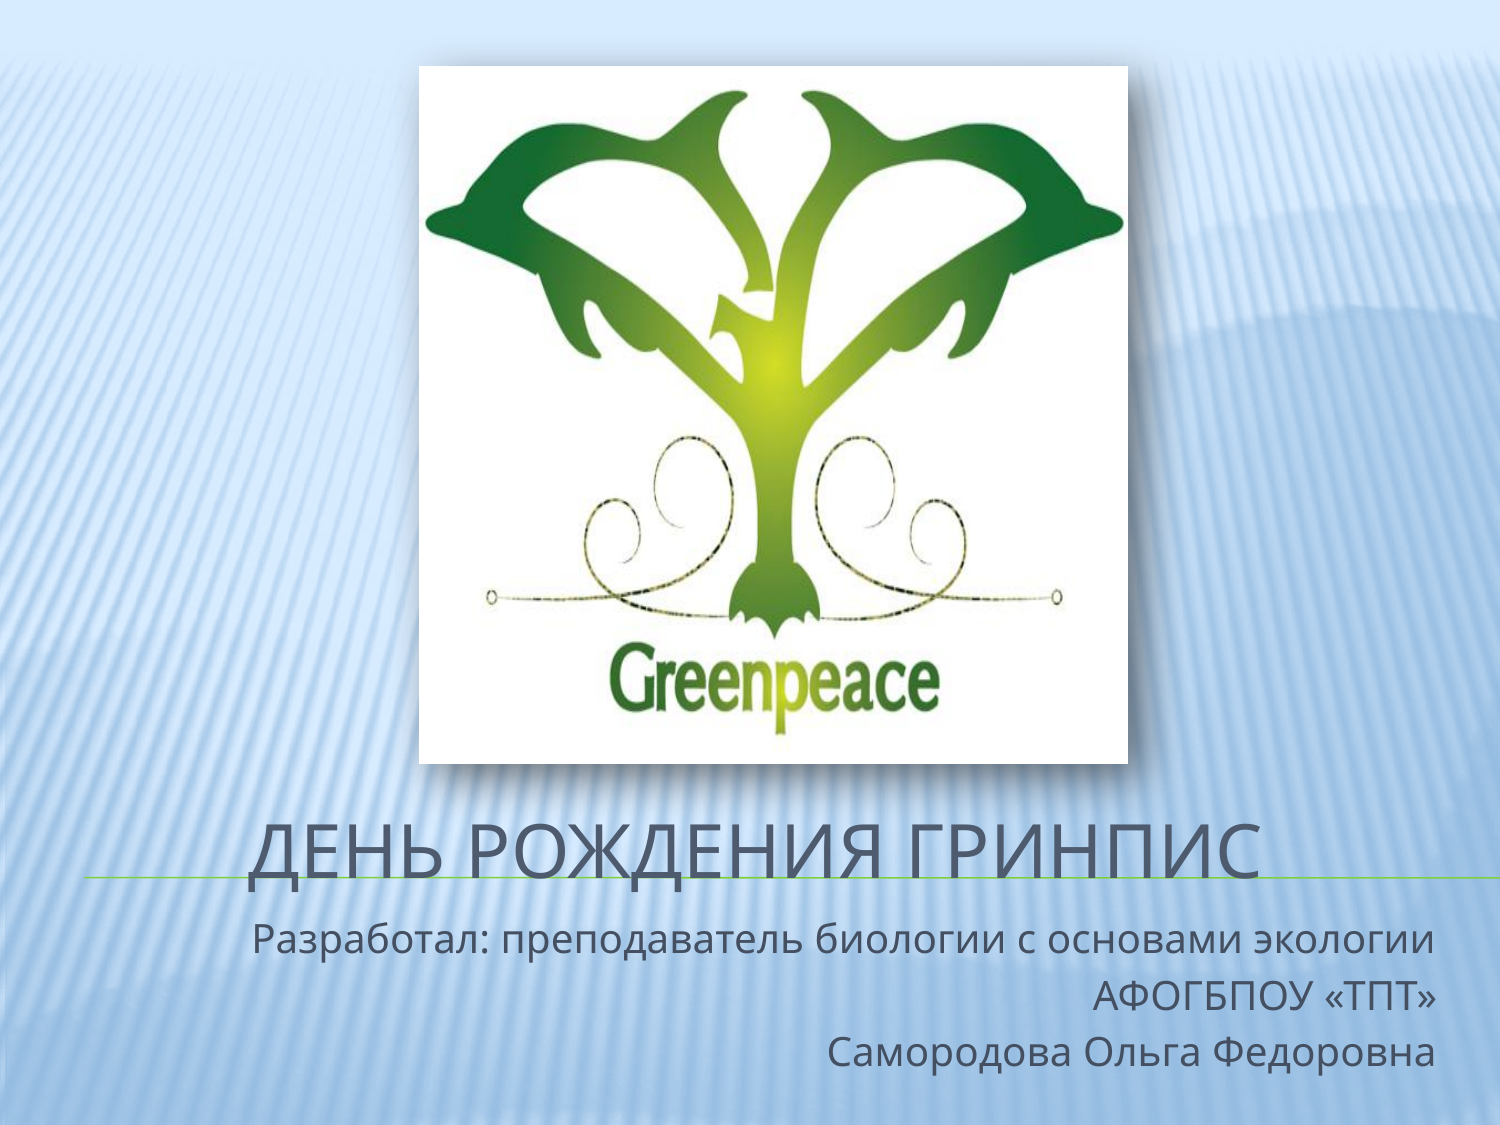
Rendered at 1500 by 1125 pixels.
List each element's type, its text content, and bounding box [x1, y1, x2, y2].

subtitle Разработал: преподаватель биологии с основами экологии АФОГБПОУ «ТПТ» Самородова Ольга Федоровна [64, 846, 1453, 1083]
title День рождения Гринпис [62, 796, 1450, 997]
picture [418, 66, 1129, 764]
